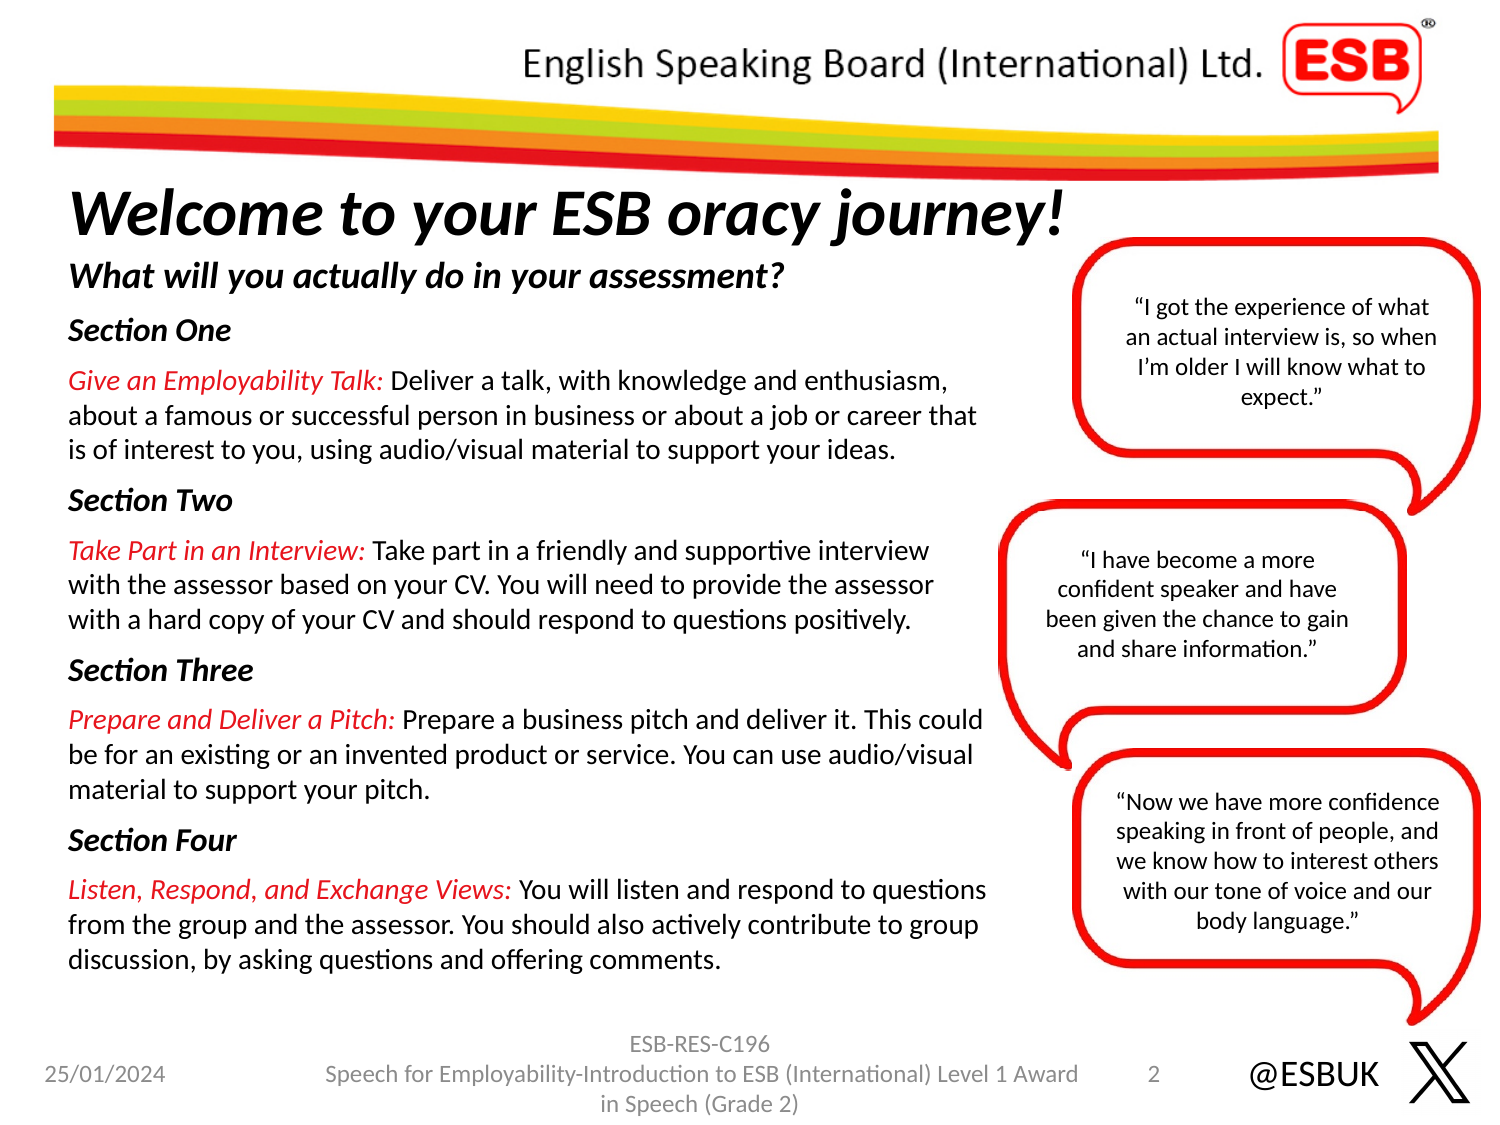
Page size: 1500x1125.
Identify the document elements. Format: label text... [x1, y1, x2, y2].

slide_number 2 [930, 1042, 1176, 1103]
title Welcome to your ESB oracy journey! [53, 149, 1203, 279]
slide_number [29, 1042, 301, 1103]
picture [998, 237, 1481, 1026]
footer ESB-RES-C196 Speech for Employability-Introduction to ESB (International) Level 1 Award in Speech (Grade 2) [301, 1042, 930, 1103]
picture [1400, 1029, 1481, 1116]
text_box What will you actually do in your assessment? Section One Give an Employability Talk: Deliver a talk, with knowledge and enthusiasm, about a famous or successful person in business or about a job or career that is of interest to you, using audio/visual material to support your ideas. Section Two Take Part in an Interview: Take part in a friendly and supportive interview with the assessor based on your CV. You will need to provide the assessor with a hard copy of your CV and should respond to questions positively. Section Three Prepare and Deliver a Pitch: Prepare a business pitch and deliver it. This could be for an existing or an invented product or service. You can use audio/visual material to support your pitch. Section Four Listen, Respond, and Exchange Views: You will listen and respond to questions from the group and the assessor. You should also actively contribute to group discussion, by asking questions and offering comments. [53, 243, 1004, 1041]
picture [0, 0, 1500, 189]
